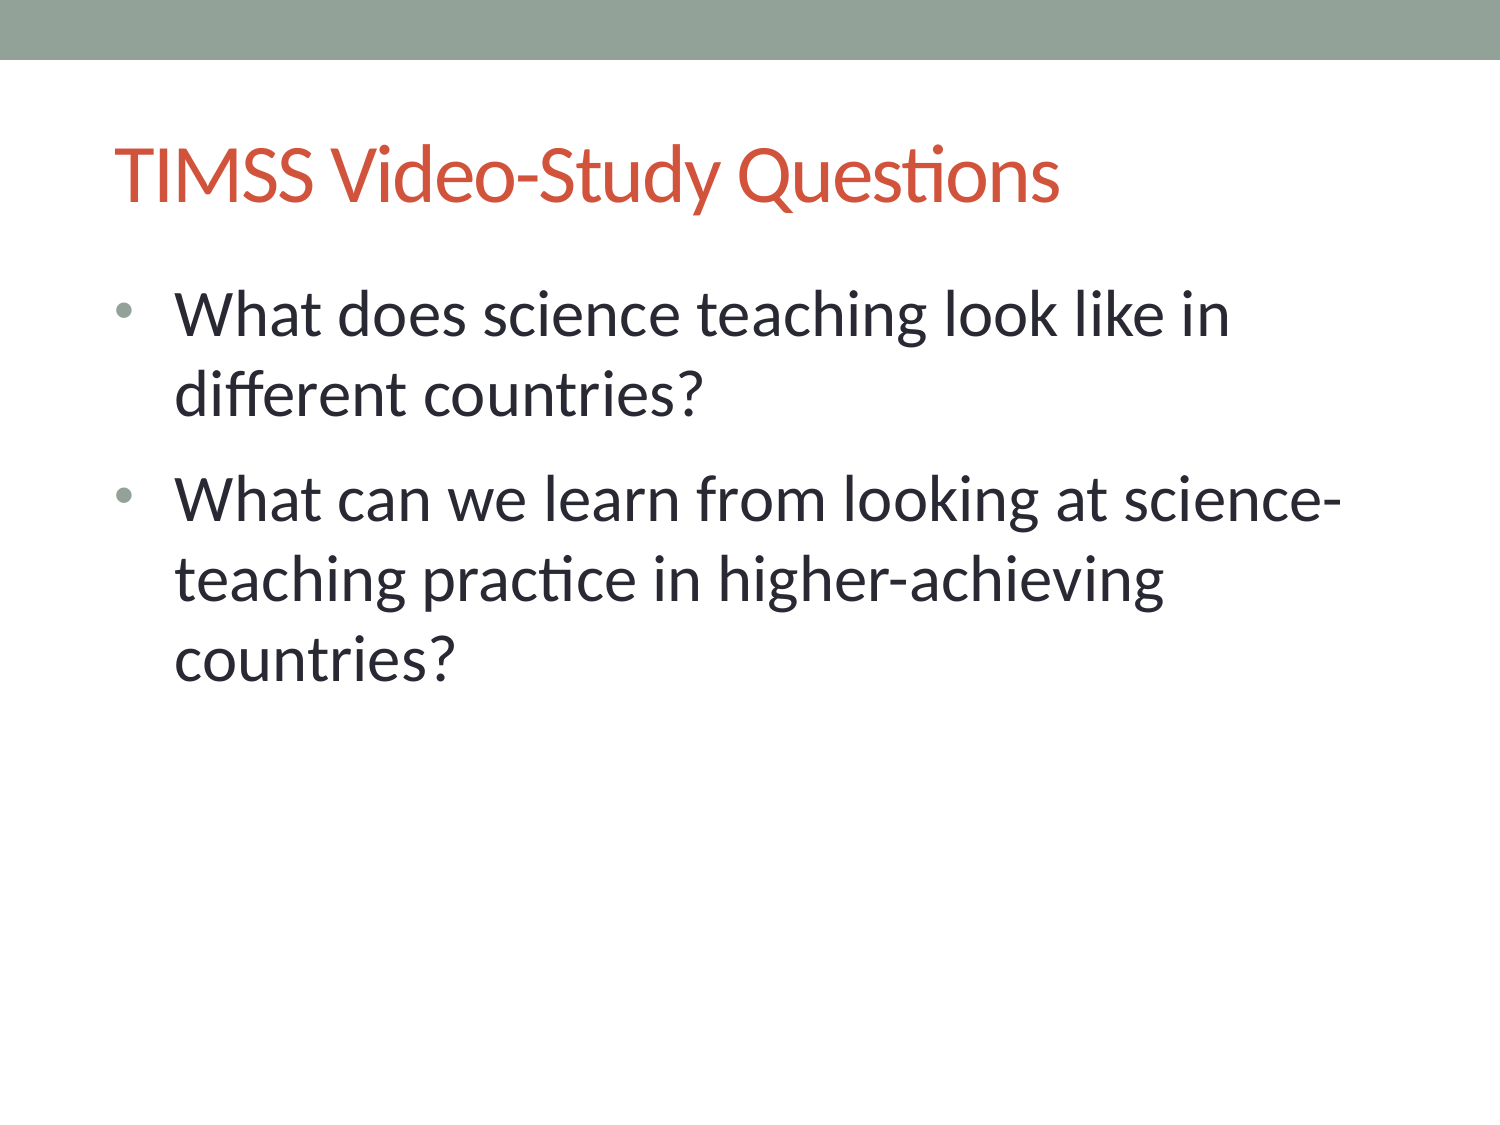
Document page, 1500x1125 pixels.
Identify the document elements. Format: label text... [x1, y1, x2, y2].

list What does science teaching look like in different countries? What can we learn from looking at science-teaching practice in higher-achieving countries? [99, 262, 1450, 956]
title TIMSS Video-Study Questions [99, 75, 1450, 262]
